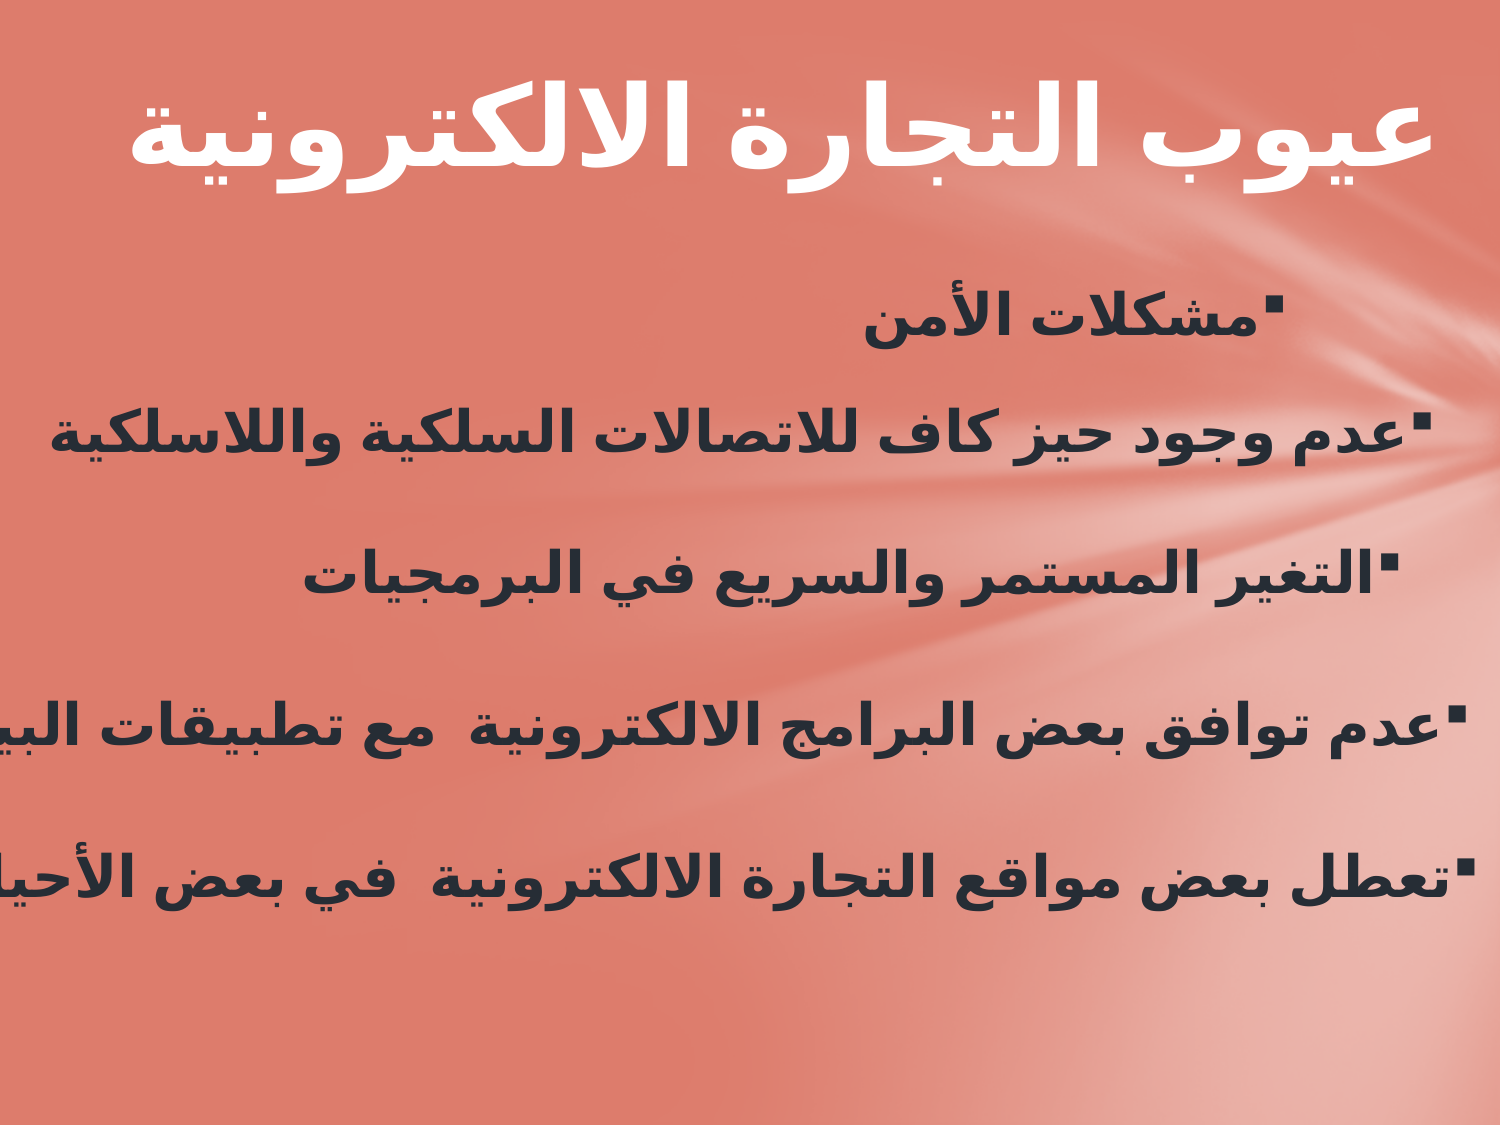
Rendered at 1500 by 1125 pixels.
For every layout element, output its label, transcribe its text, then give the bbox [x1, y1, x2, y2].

text_box تعطل بعض مواقع التجارة الالكترونية في بعض الأحيان [0, 832, 1495, 917]
text_box مشكلات الأمن [847, 269, 1303, 355]
text_box عدم وجود حيز كاف للاتصالات السلكية واللاسلكية [18, 386, 1451, 472]
text_box عيوب التجارة الالكترونية [80, 46, 1459, 197]
text_box عدم توافق بعض البرامج الالكترونية مع تطبيقات البيانات [0, 679, 1486, 765]
text_box التغير المستمر والسريع في البرمجيات [271, 527, 1418, 613]
